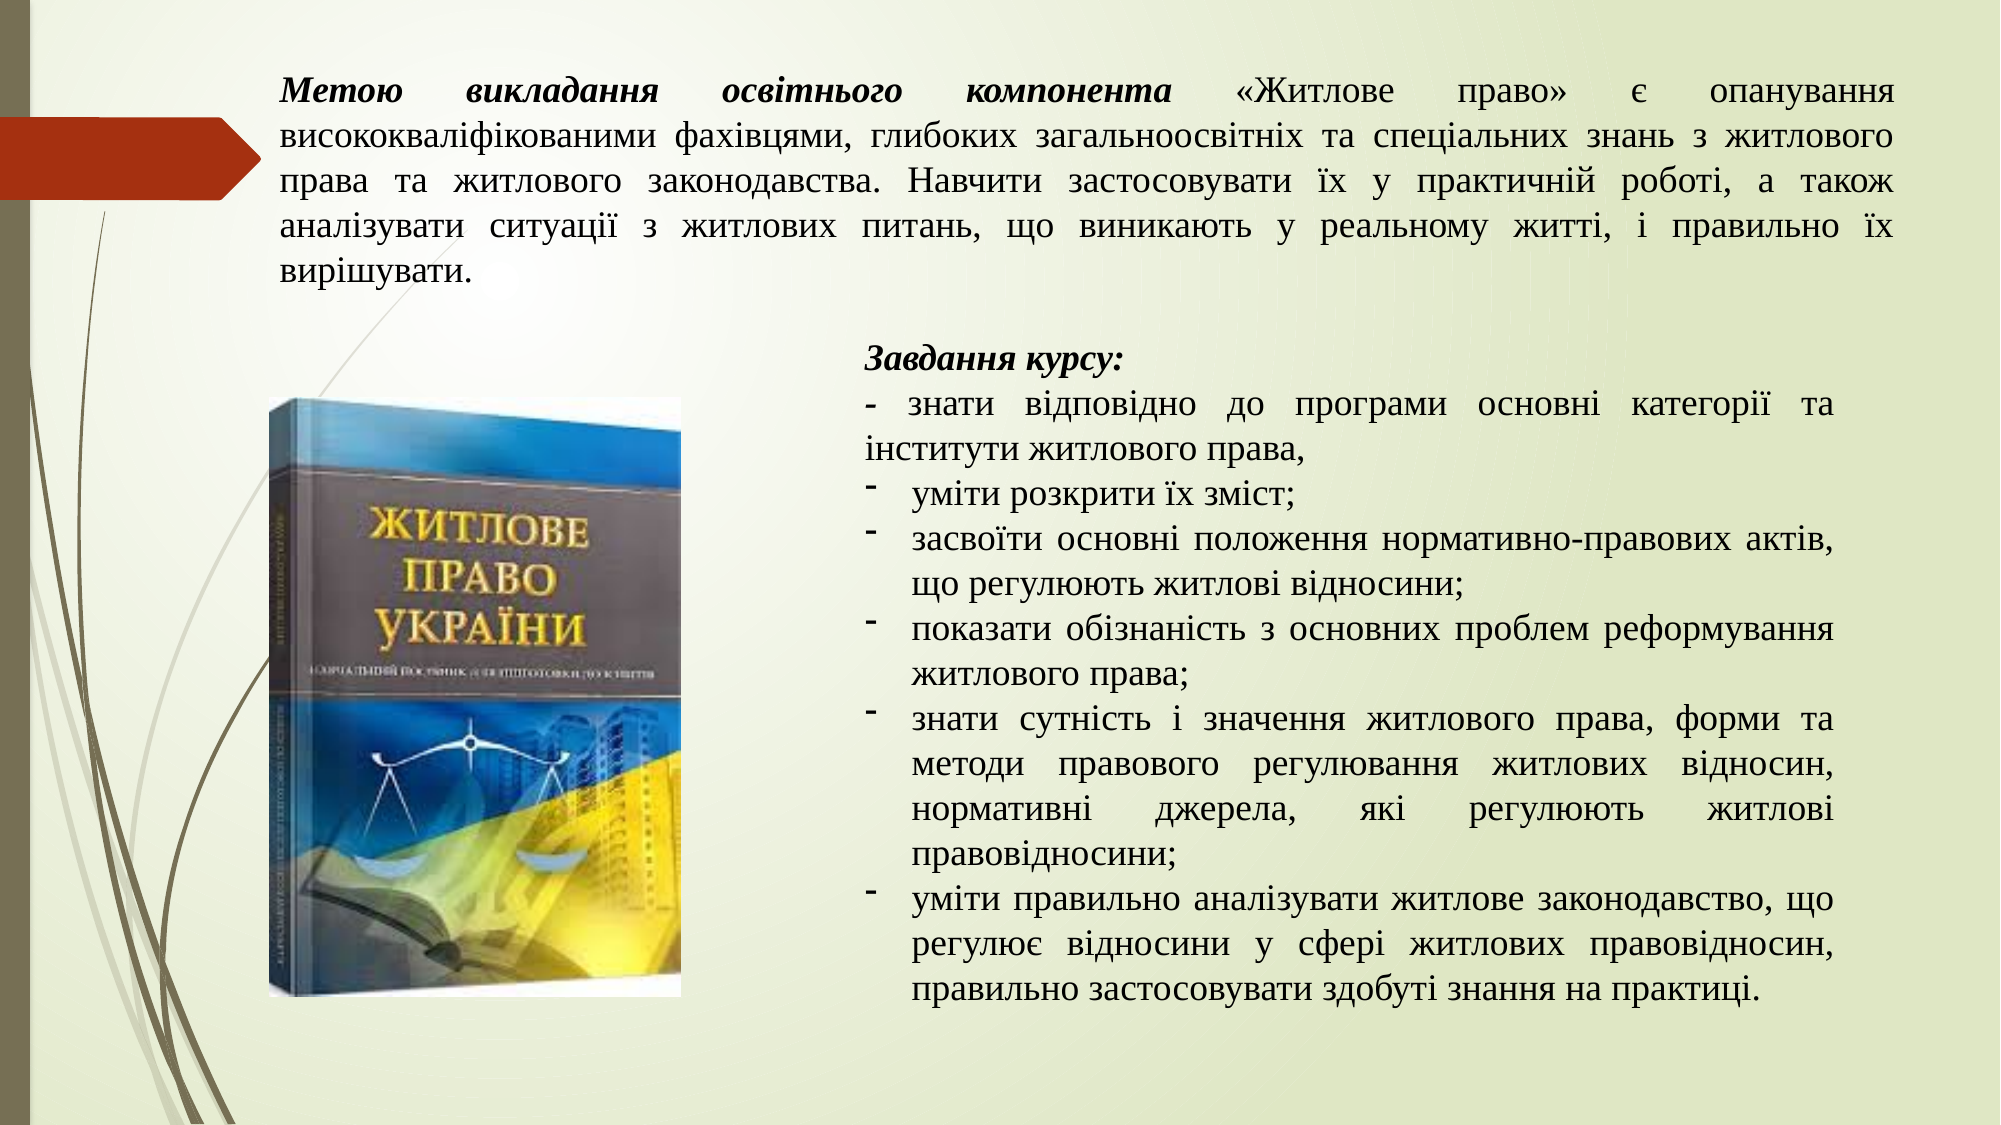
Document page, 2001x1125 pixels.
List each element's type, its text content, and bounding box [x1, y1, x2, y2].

text_box Метою викладання освітнього компонента «Житлове право» є опанування висококваліфікованими фахівцями, глибоких загальноосвітніх та спеціальних знань з житлового права та житлового законодавства. Навчити застосовувати їх у практичній роботі, а також аналізувати ситуації з житлових питань, що виникають у реальному житті, і правильно їх вирішувати. [264, 57, 1911, 298]
picture [269, 397, 681, 997]
text_box Завдання курсу: - знати відповідно до програми основні категорії та інститути житлового права, уміти розкрити їх зміст; засвоїти основні положення нормативно-правових актів, що регулюють житлові відносини; показати обізнаність з основних проблем реформування житлового права; знати сутність і значення житлового права, форми та методи правового регулювання житлових відносин, нормативні джерела, які регулюють житлові правовідносини; уміти правильно аналізувати житлове законодавство, що регулює відносини у сфері житлових правовідносин, правильно застосовувати здобуті знання на практиці. [849, 325, 1850, 1015]
